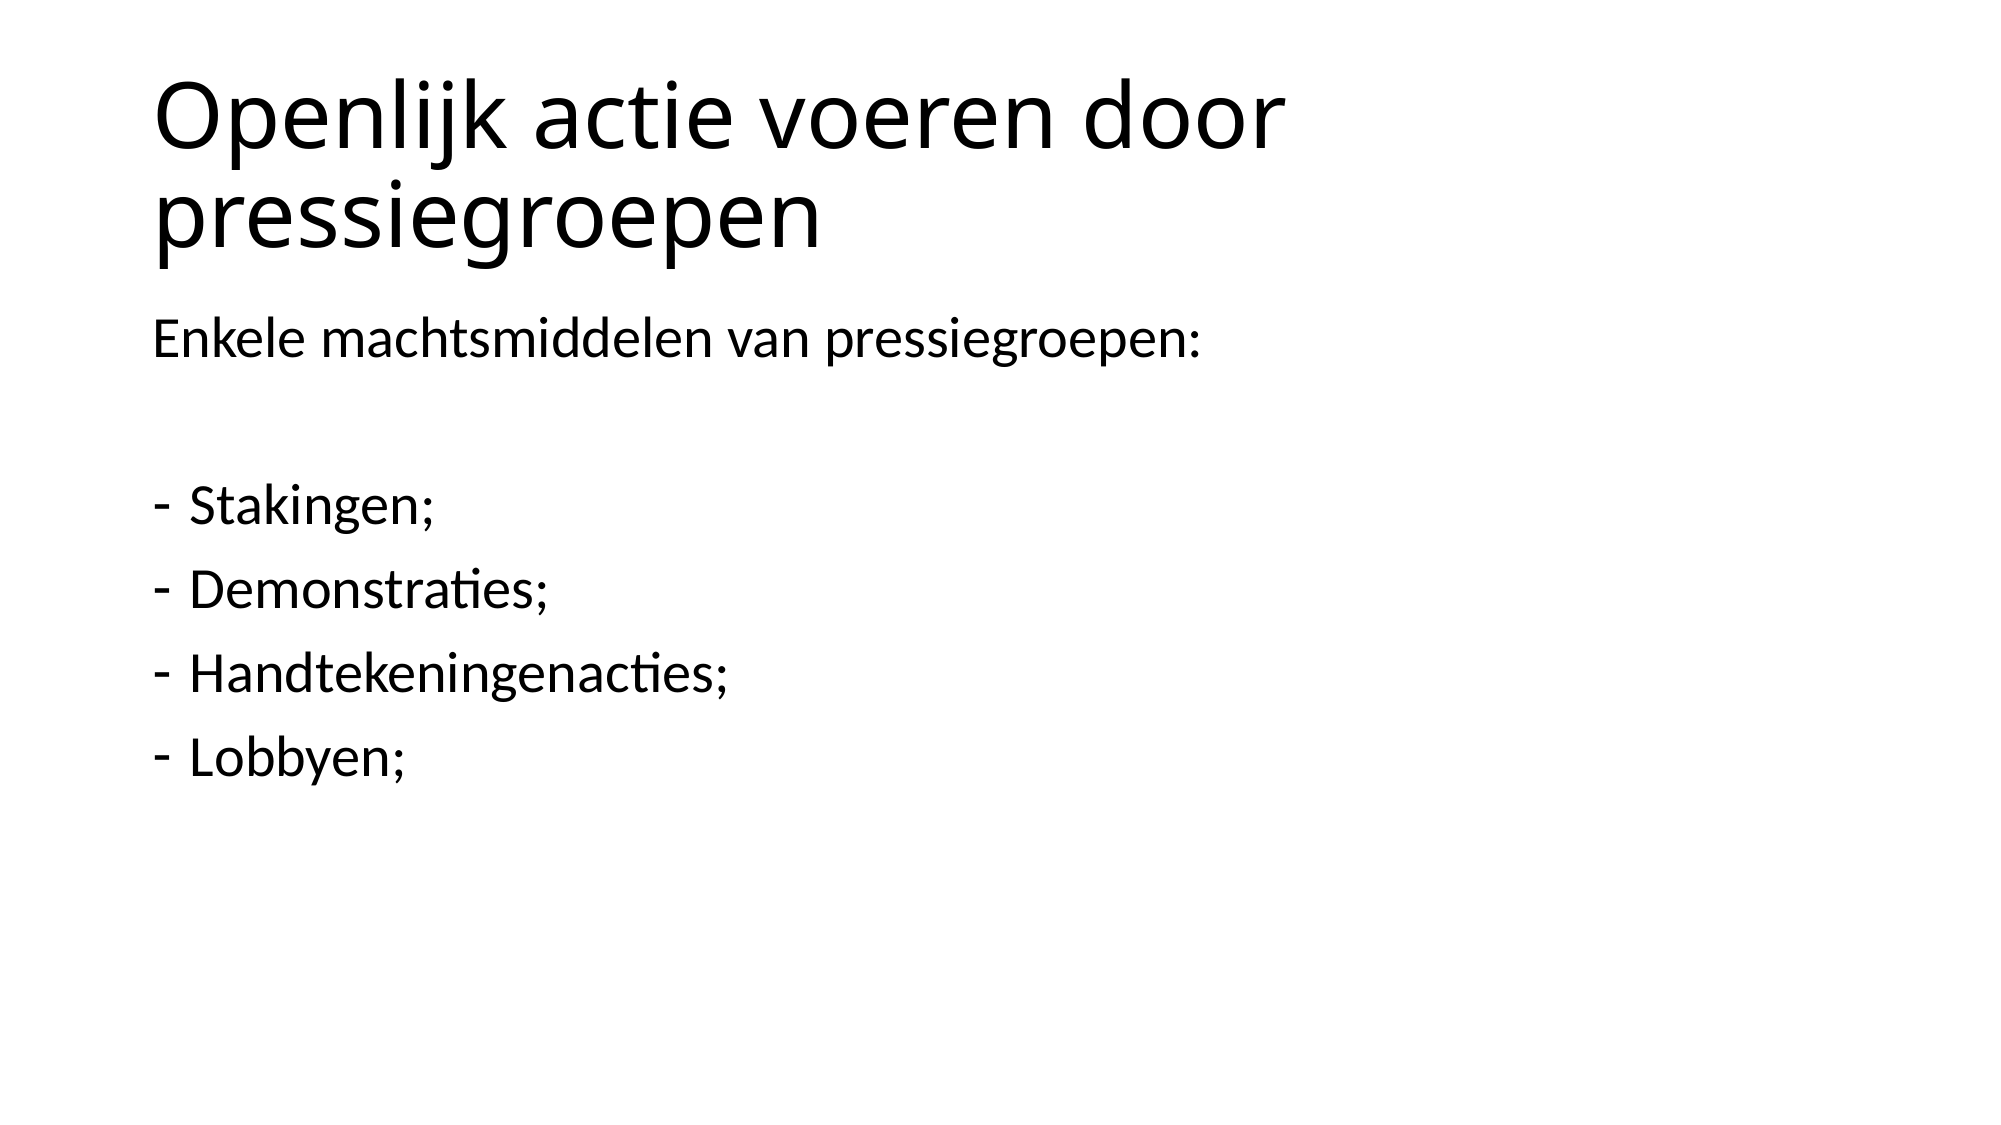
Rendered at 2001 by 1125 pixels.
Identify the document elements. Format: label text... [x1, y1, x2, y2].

title Openlijk actie voeren door pressiegroepen [137, 59, 1863, 278]
list Enkele machtsmiddelen van pressiegroepen: Stakingen; Demonstraties; Handtekeningenacties; Lobbyen; [137, 299, 1863, 1014]
